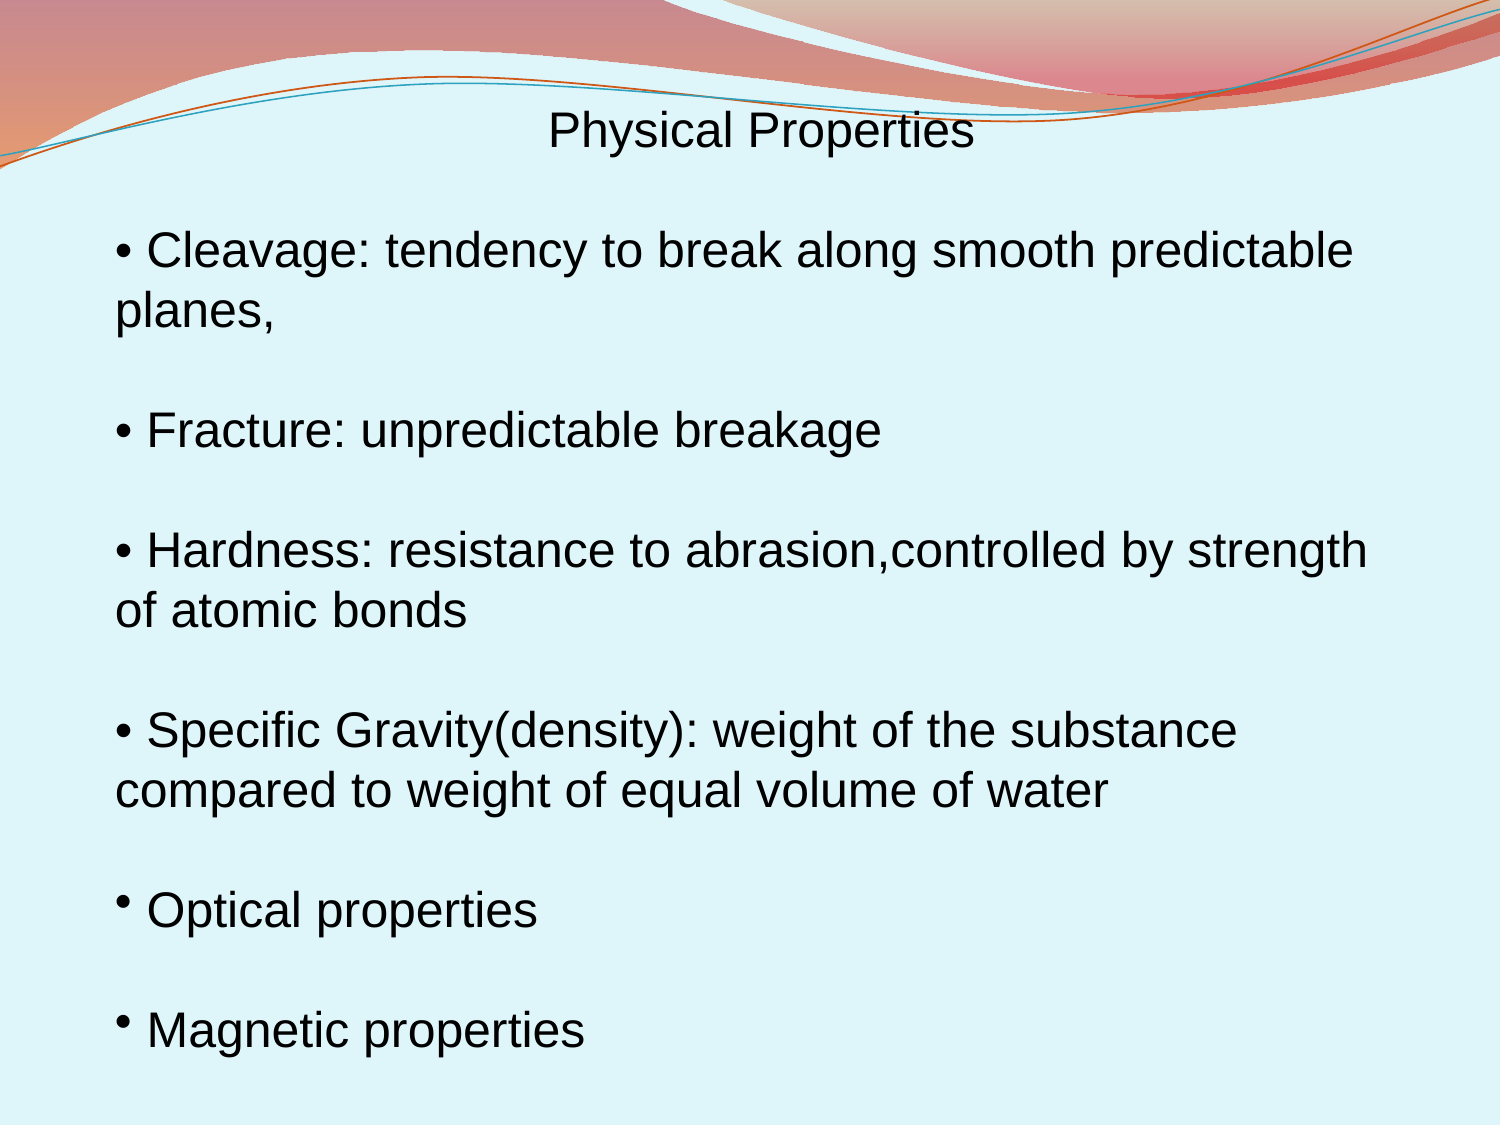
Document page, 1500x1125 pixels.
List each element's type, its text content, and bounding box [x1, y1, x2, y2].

text_box Physical Properties • Cleavage: tendency to break along smooth predictable planes, • Fracture: unpredictable breakage • Hardness: resistance to abrasion,controlled by strength of atomic bonds • Specific Gravity(density): weight of the substance compared to weight of equal volume of water Optical properties Magnetic properties [100, 90, 1424, 1065]
